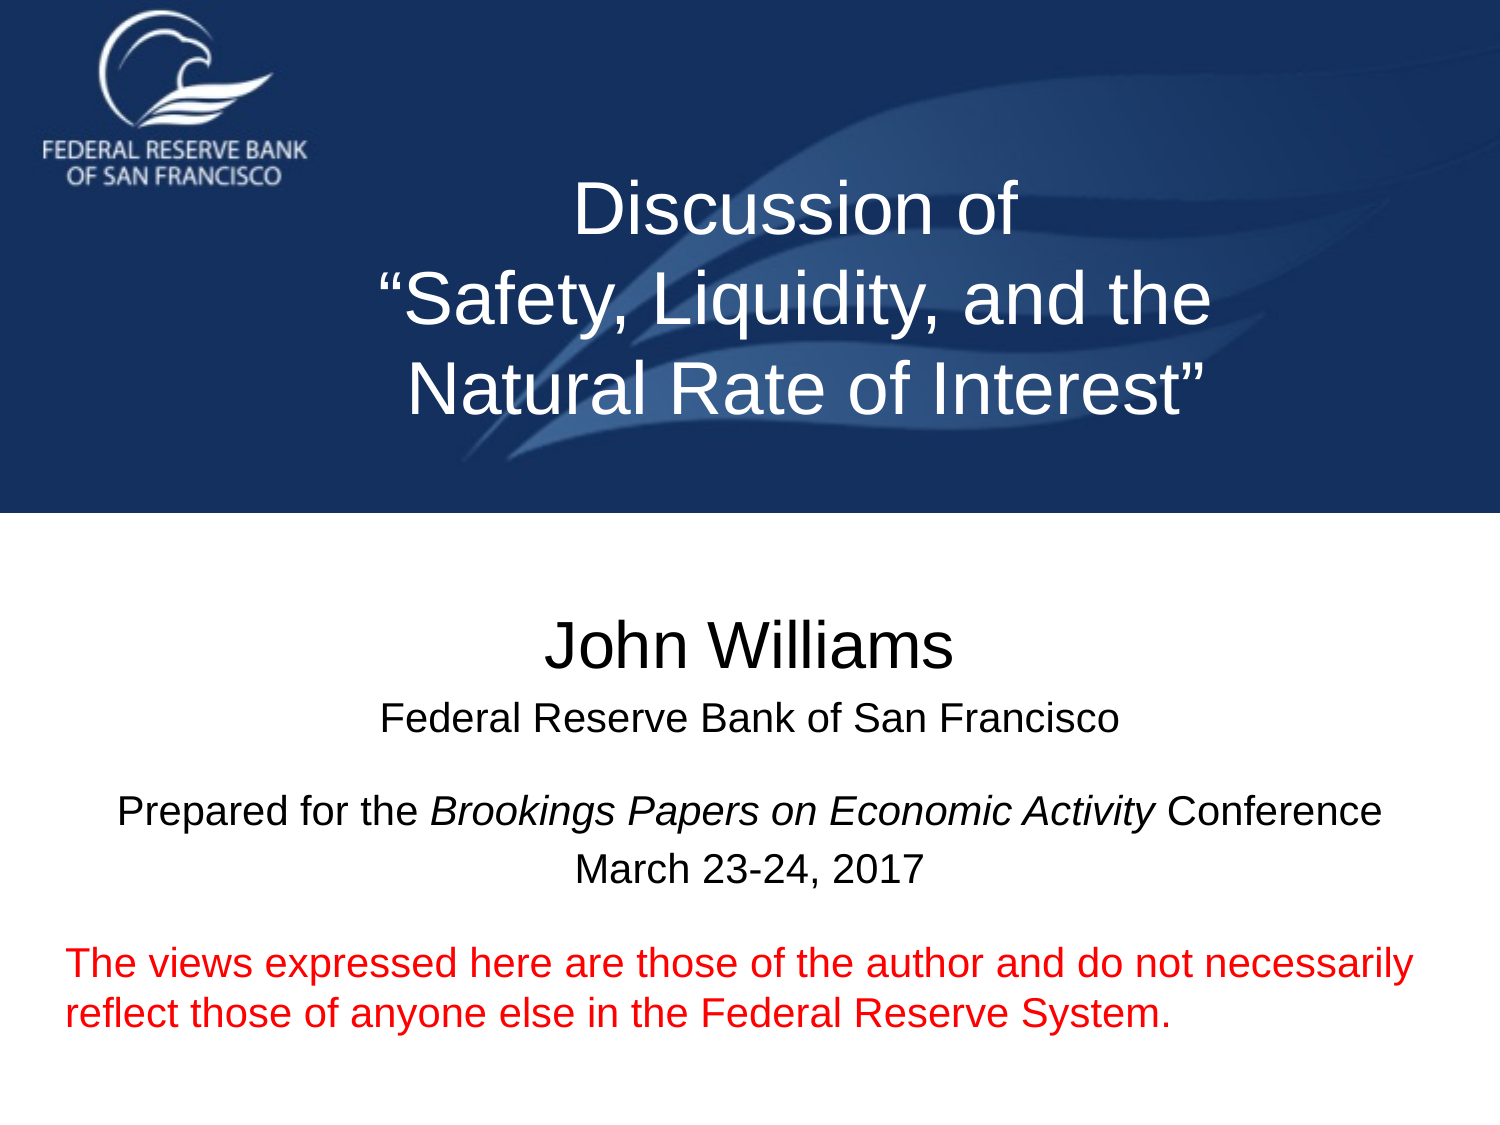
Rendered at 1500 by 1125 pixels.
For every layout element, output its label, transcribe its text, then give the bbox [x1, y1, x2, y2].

picture [0, 0, 1500, 513]
subtitle John Williams Federal Reserve Bank of San Francisco Prepared for the Brookings Papers on Economic Activity Conference March 23-24, 2017 The views expressed here are those of the author and do not necessarily reflect those of anyone else in the Federal Reserve System. [49, 562, 1451, 1076]
title Discussion of “Safety, Liquidity, and the Natural Rate of Interest” [112, 237, 1500, 438]
